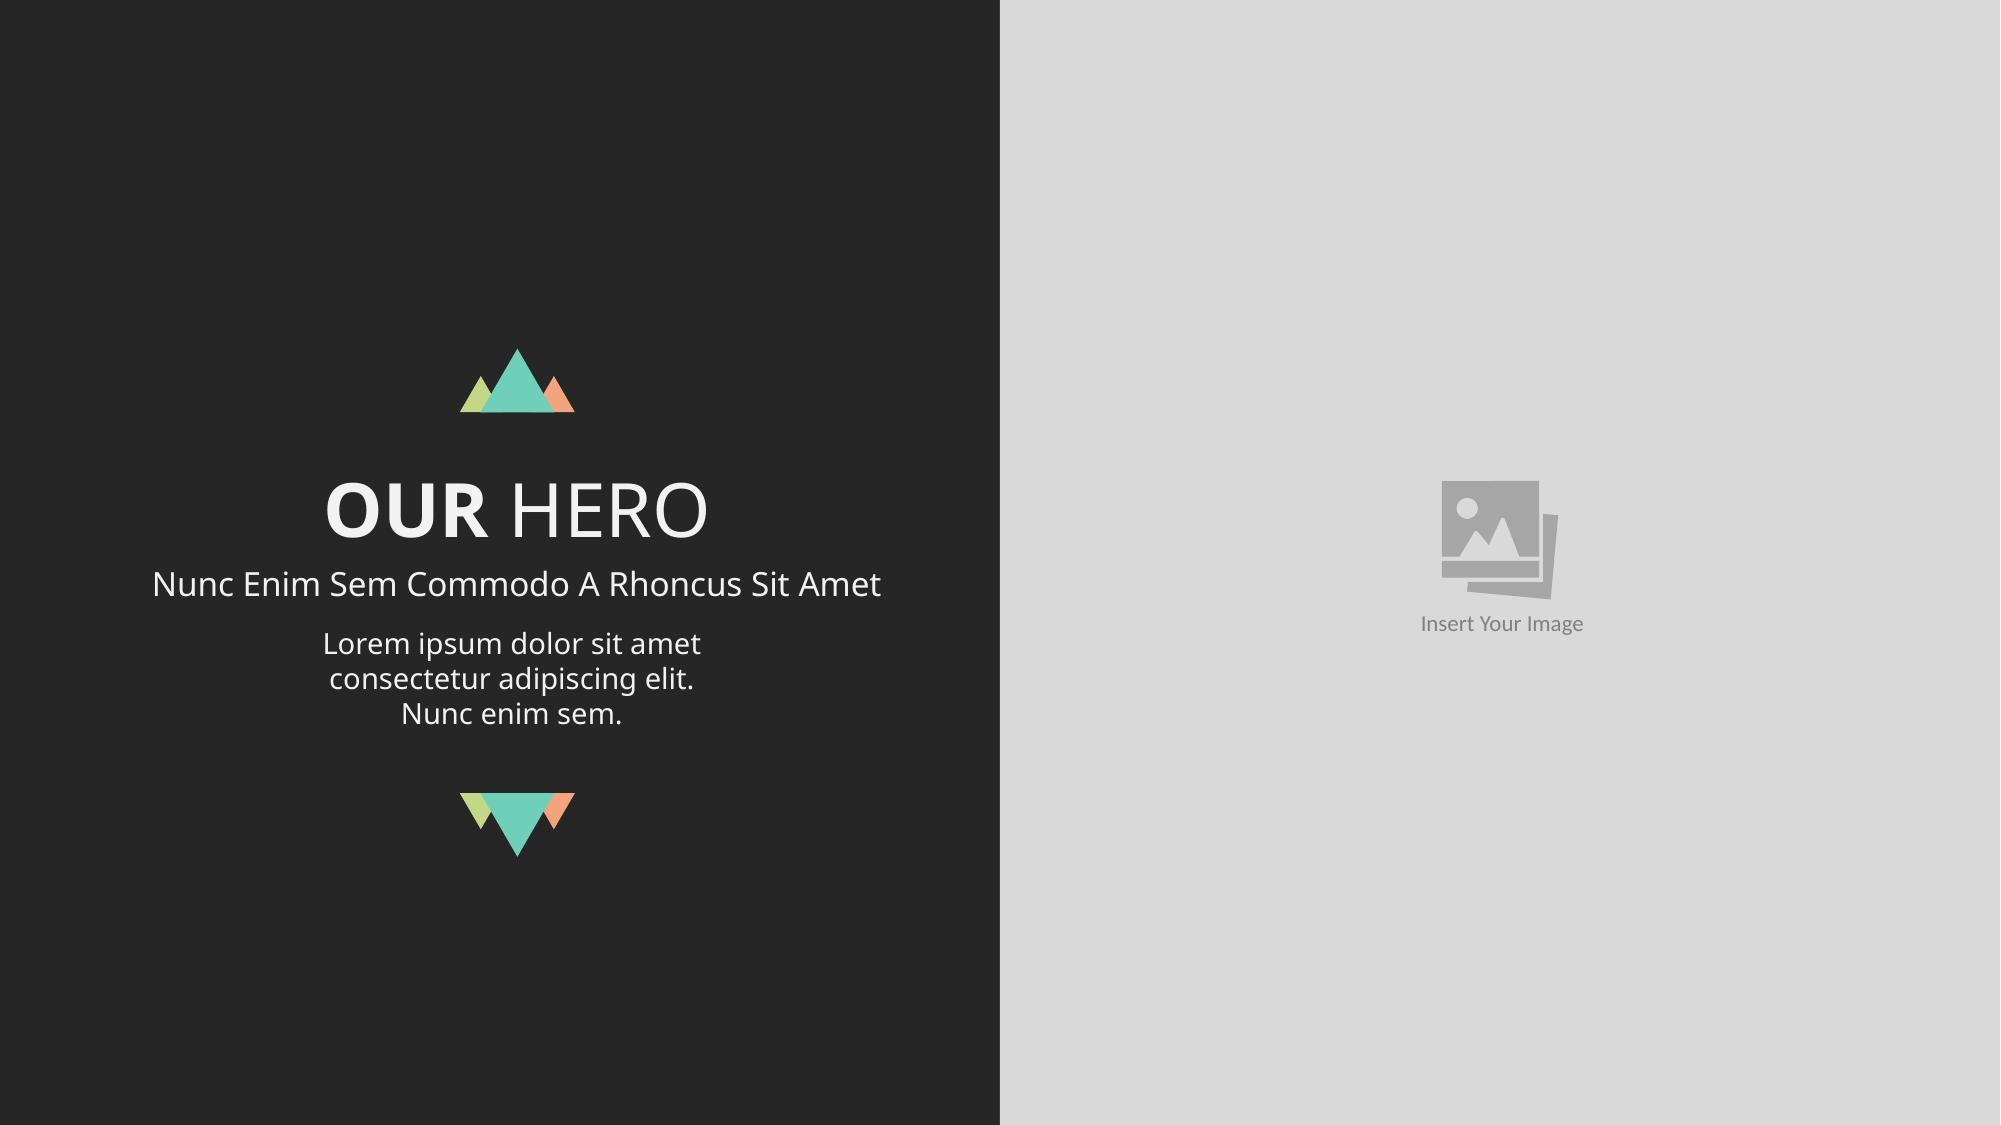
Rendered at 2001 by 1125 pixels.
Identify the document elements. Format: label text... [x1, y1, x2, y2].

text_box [1390, 480, 1610, 644]
title OUR HERO [101, 472, 934, 554]
text_box [0, 0, 999, 1125]
text_box [999, 0, 2000, 1125]
text_box Lorem ipsum dolor sit amet consectetur adipiscing elit. Nunc enim sem. [276, 618, 748, 738]
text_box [459, 793, 575, 857]
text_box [459, 348, 575, 413]
list Nunc Enim Sem Commodo A Rhoncus Sit Amet [101, 562, 934, 609]
